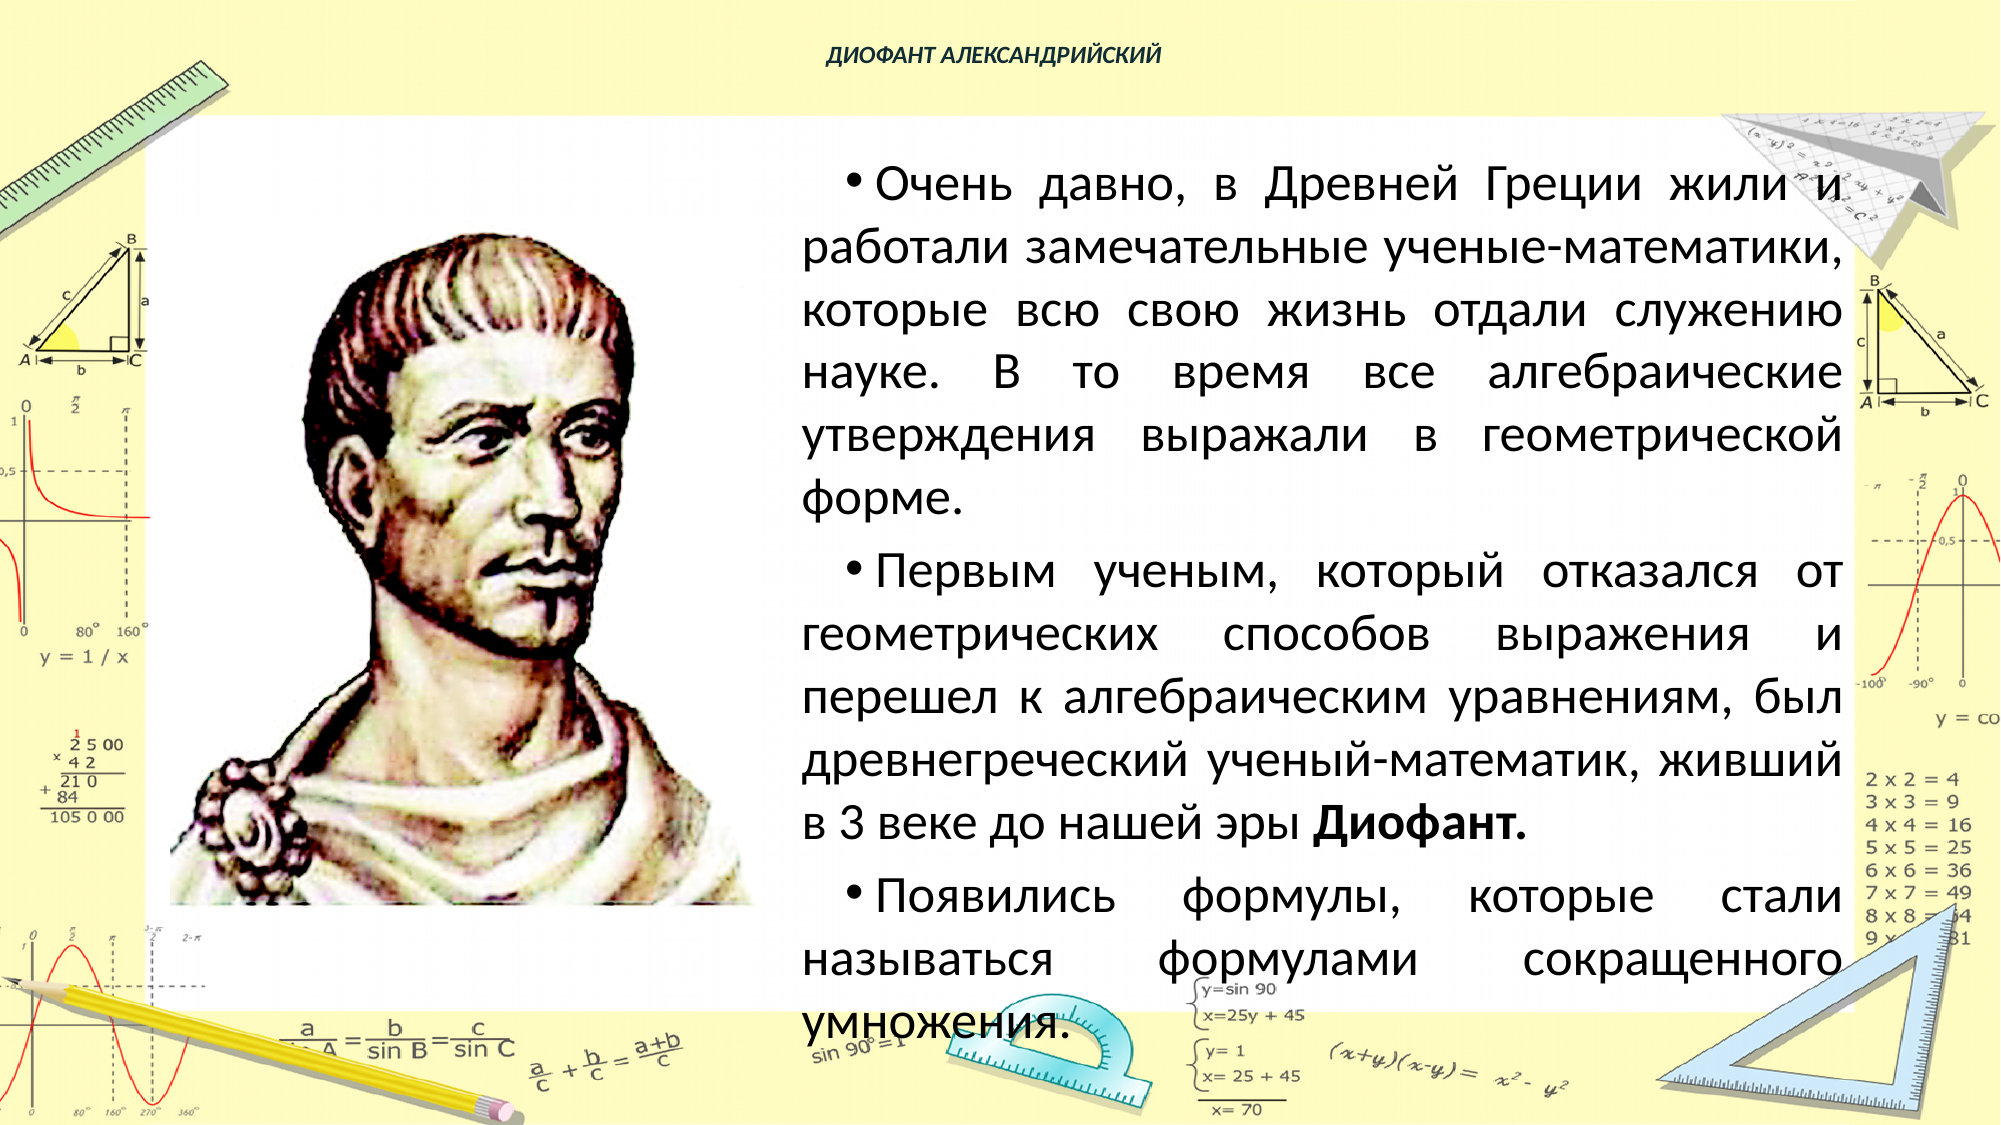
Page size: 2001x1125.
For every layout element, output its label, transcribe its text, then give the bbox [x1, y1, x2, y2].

title ДИОФАНТ АЛЕКСАНДРИЙСКИЙ [93, 0, 1894, 108]
list Очень давно, в Древней Греции жили и работали замечательные ученые-математики, которые всю свою жизнь отдали служению науке. В то время все алгебраические утверждения выражали в геометрической форме. Первым ученым, который отказался от геометрических способов выражения и перешел к алгебраическим уравнениям, был древнегреческий ученый-математик, живший в 3 веке до нашей эры Диофант. Появились формулы, которые стали называться формулами сокращенного умножения. [731, 140, 1860, 1060]
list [170, 216, 762, 909]
picture [0, 0, 2001, 1125]
